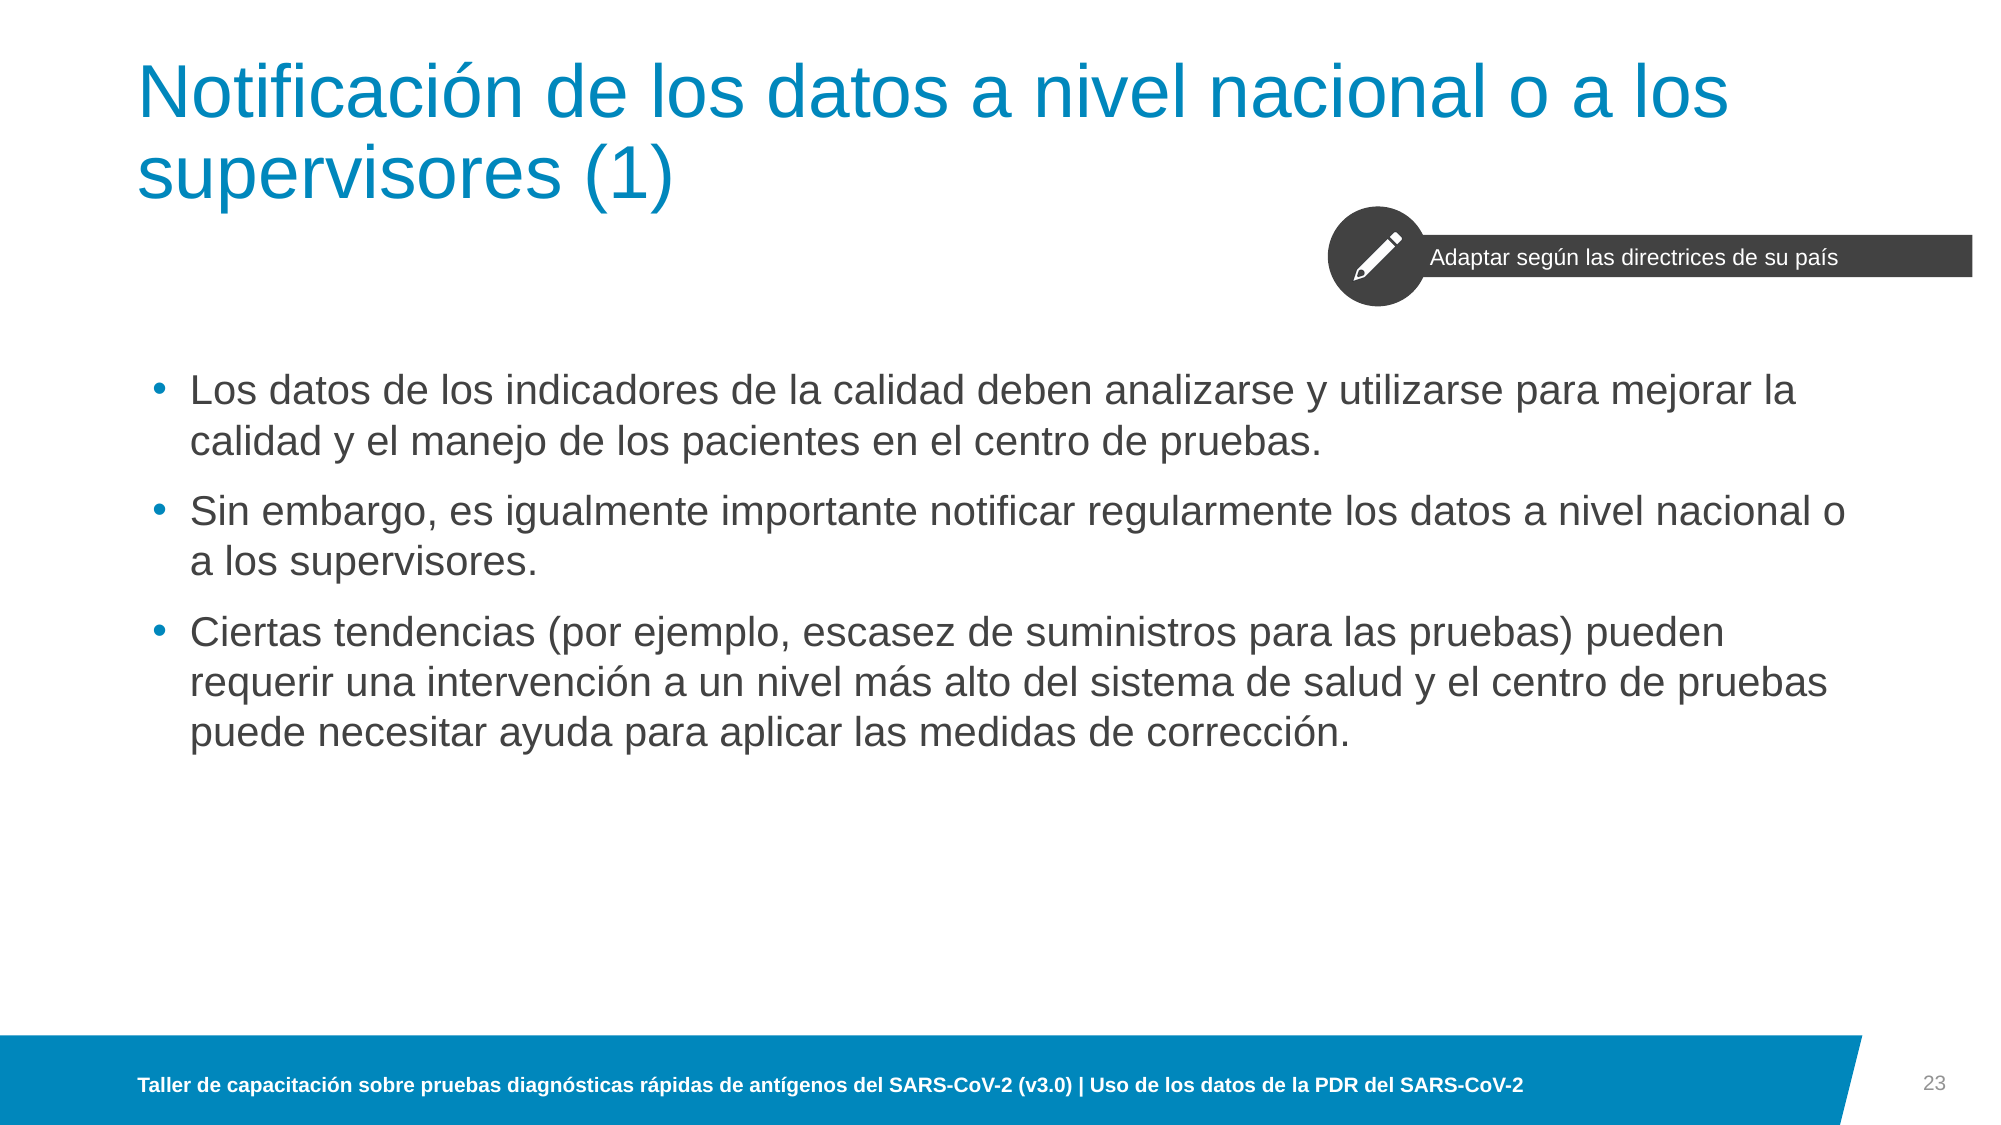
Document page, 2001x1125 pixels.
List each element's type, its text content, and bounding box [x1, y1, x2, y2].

slide_number 23 [1862, 1035, 1947, 1125]
title Notificación de los datos a nivel nacional o a los supervisores (1) [137, 59, 1863, 215]
footer Taller de capacitación sobre pruebas diagnósticas rápidas de antígenos del SARS-CoV-2 (v3.0) | Uso de los datos de la PDR del SARS-CoV-2 [137, 1042, 1662, 1125]
list Los datos de los indicadores de la calidad deben analizarse y utilizarse para mejorar la calidad y el manejo de los pacientes en el centro de pruebas. Sin embargo, es igualmente importante notificar regularmente los datos a nivel nacional o a los supervisores. Ciertas tendencias (por ejemplo, escasez de suministros para las pruebas) pueden requerir una intervención a un nivel más alto del sistema de salud y el centro de pruebas puede necesitar ayuda para aplicar las medidas de corrección. [137, 284, 1863, 1014]
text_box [1328, 207, 1973, 306]
